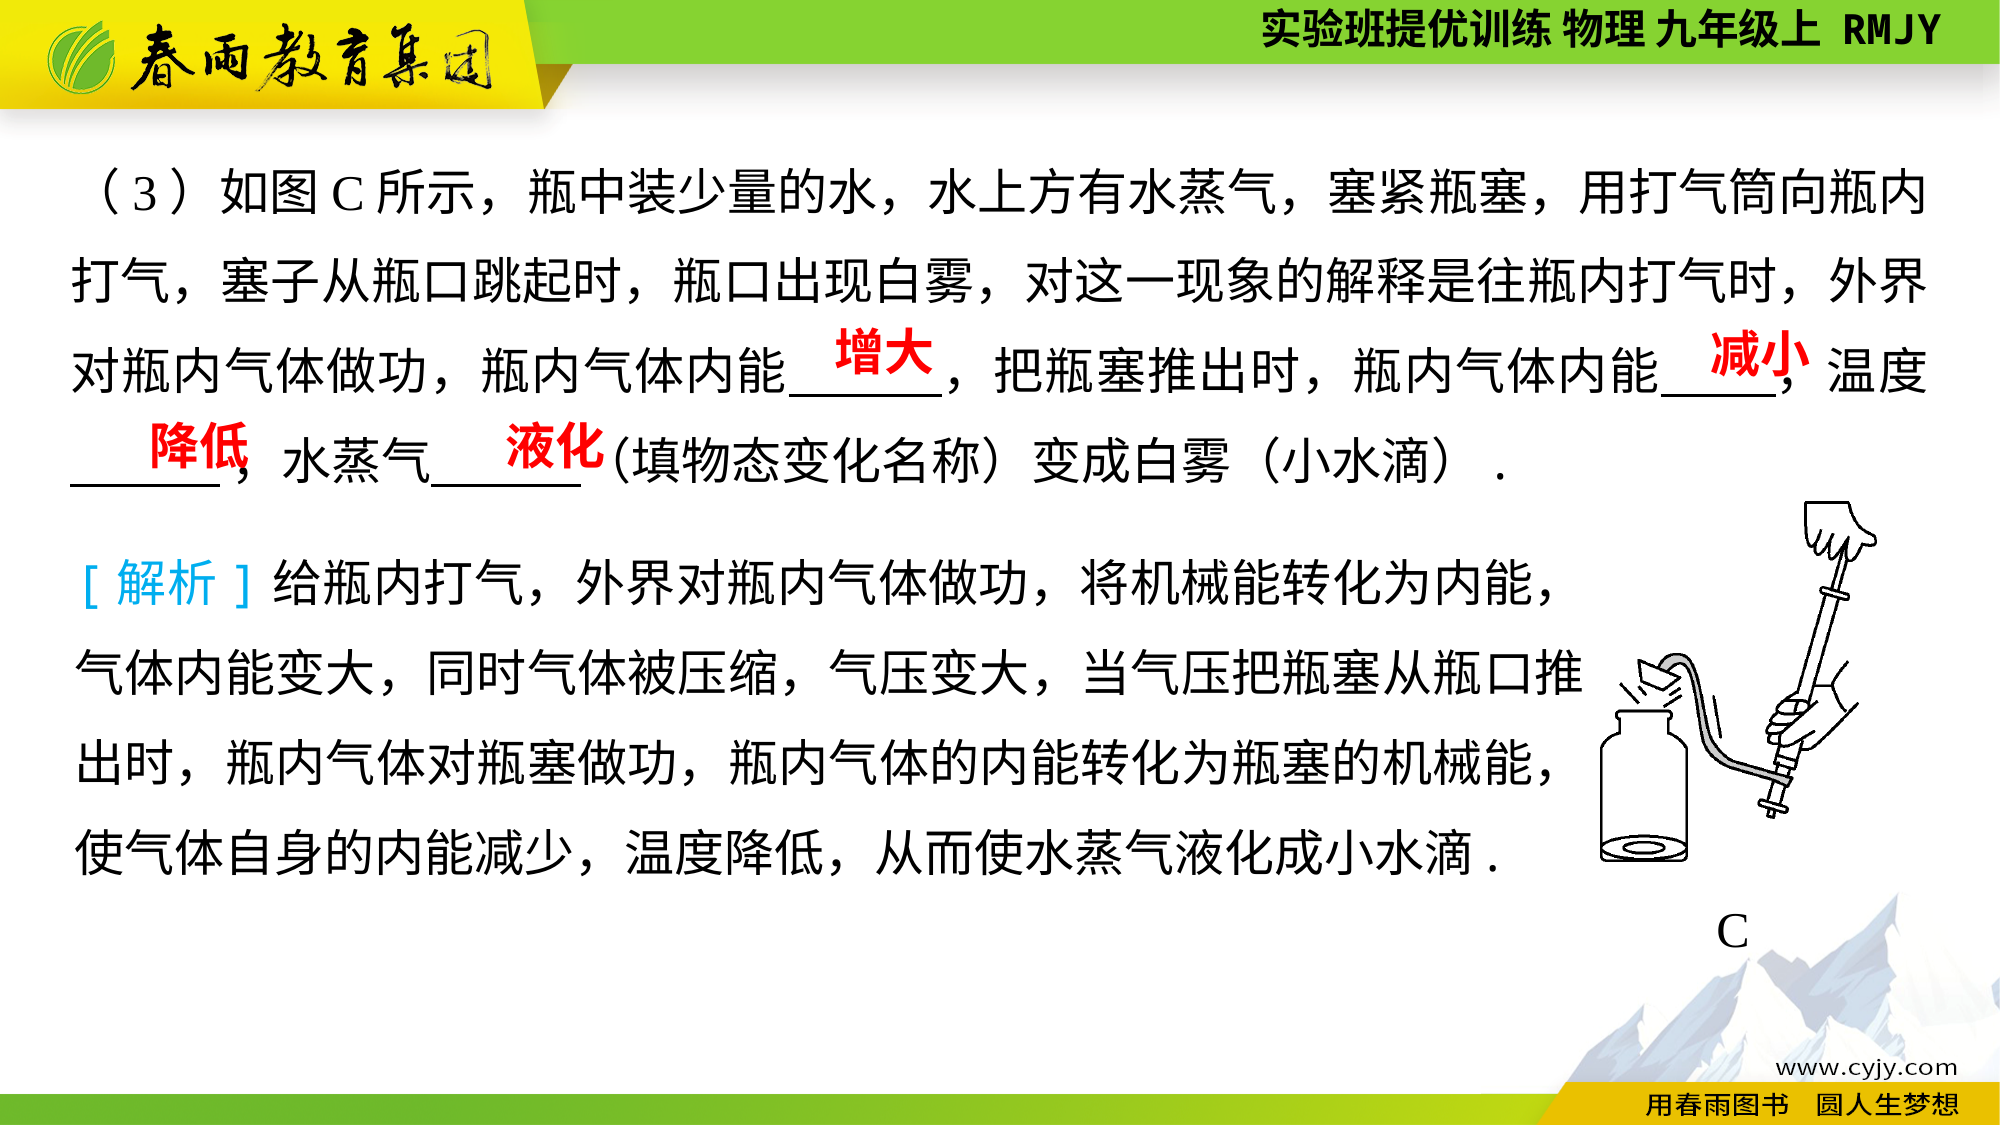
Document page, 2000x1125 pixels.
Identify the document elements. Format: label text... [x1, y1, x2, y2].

list （3）如图C所示，瓶中装少量的水，水上方有水蒸气，塞紧瓶塞，用打气筒向瓶内打气，塞子从瓶口跳起时，瓶口出现白雾，对这一现象的解释是往瓶内打气时，外界对瓶内气体做功，瓶内气体内能 ，把瓶塞推出时，瓶内气体内能 ，温度 ，水蒸气 （填物态变化名称）变成白雾（小水滴）. [55, 122, 1944, 490]
text_box 减小 [1695, 314, 1826, 390]
text_box 降低 [134, 407, 280, 504]
text_box [解析]给瓶内打气，外界对瓶内气体做功，将机械能转化为内能，气体内能变大，同时气体被压缩，气压变大，当气压把瓶塞从瓶口推出时，瓶内气体对瓶塞做功，瓶内气体的内能转化为瓶塞的机械能，使气体自身的内能减少，温度降低，从而使水蒸气液化成小水滴. [59, 514, 1600, 889]
text_box C [1701, 871, 1765, 966]
text_box 液化 [491, 407, 621, 483]
picture [0, 0, 2000, 1125]
text_box 增大 [819, 313, 950, 388]
